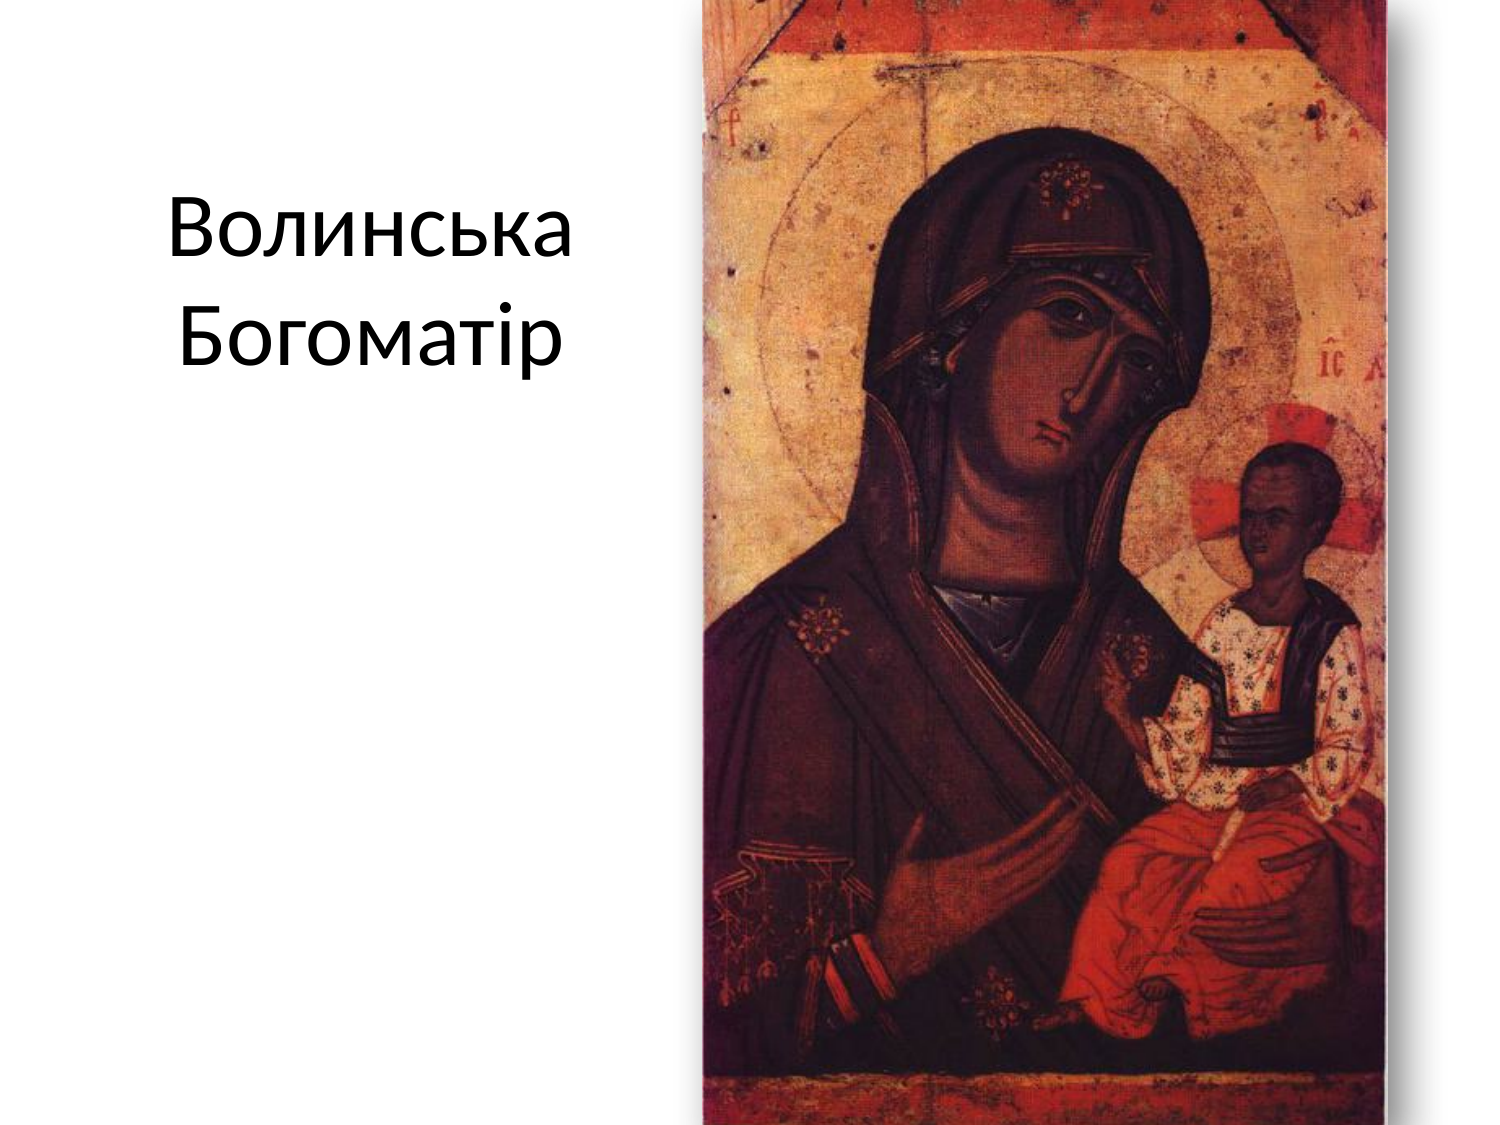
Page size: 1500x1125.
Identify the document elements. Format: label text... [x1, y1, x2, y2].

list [702, 0, 1389, 1125]
title Волинська Богоматір [75, 45, 668, 504]
